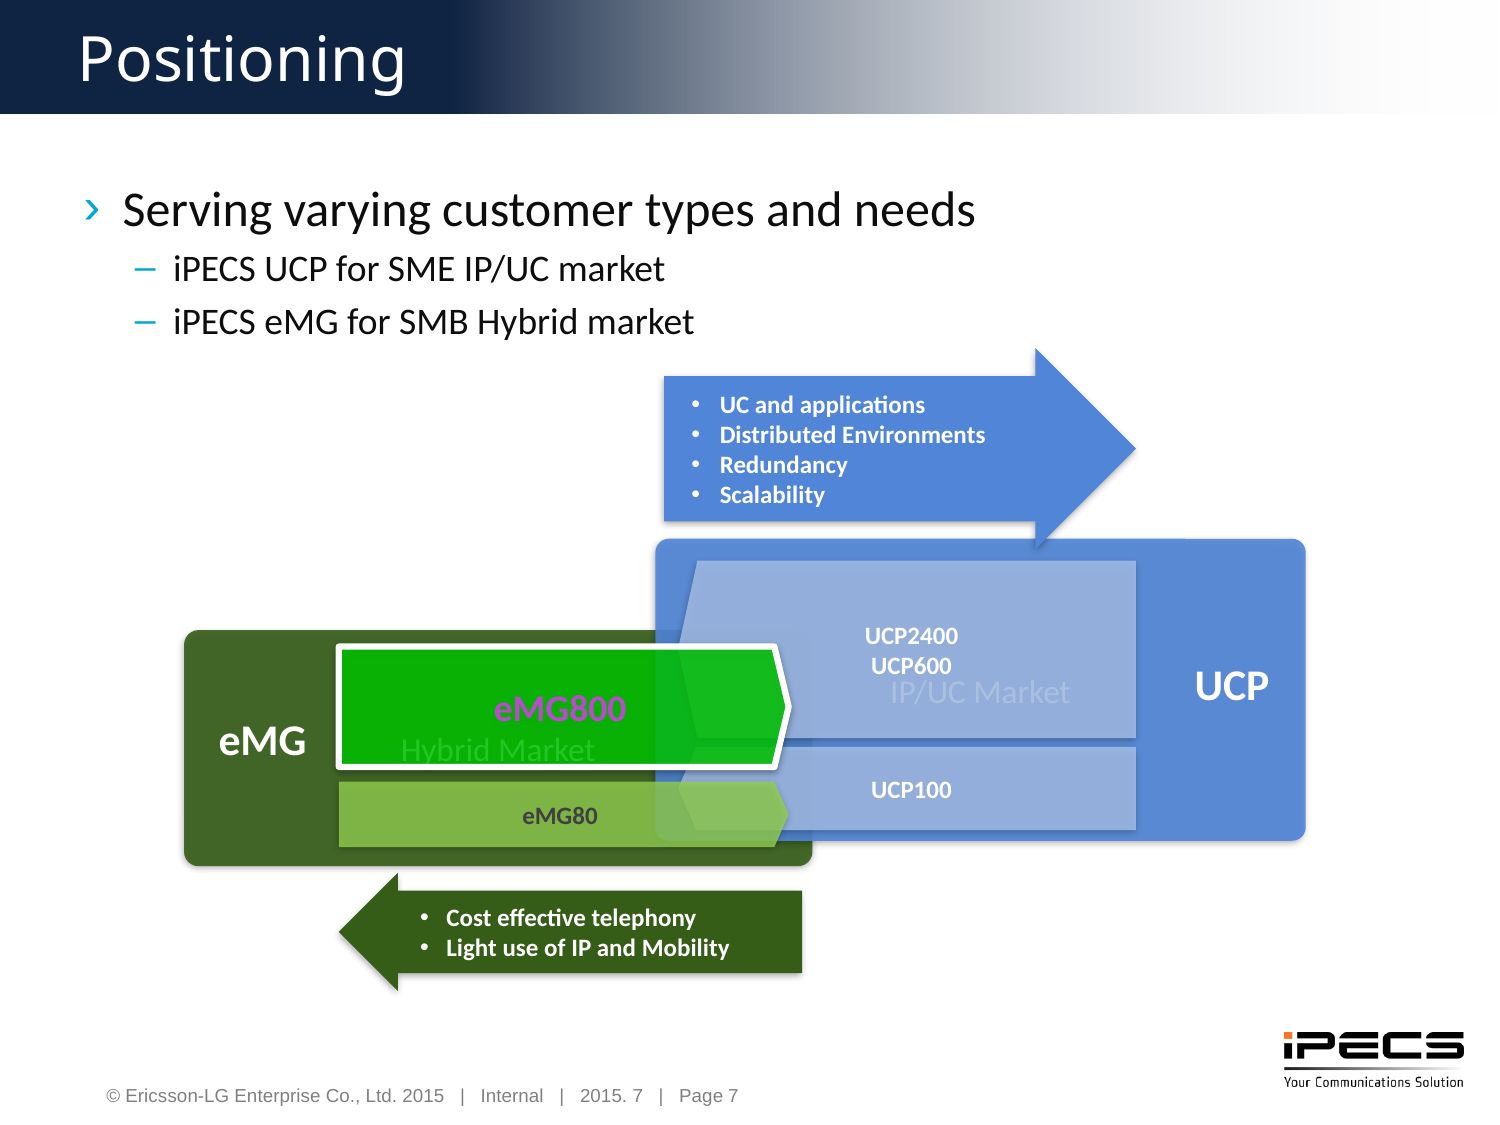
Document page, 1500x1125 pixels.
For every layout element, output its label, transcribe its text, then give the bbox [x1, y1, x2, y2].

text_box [677, 560, 1137, 831]
list Positioning [0, 0, 1500, 114]
text_box UC and applications Distributed Environments Redundancy Scalability [664, 348, 1136, 537]
text_box Serving varying customer types and needs iPECS UCP for SME IP/UC market iPECS eMG for SMB Hybrid market [73, 176, 1246, 386]
picture [1284, 1032, 1464, 1087]
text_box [183, 629, 813, 867]
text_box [655, 538, 1306, 841]
text_box Cost effective telephony Light use of IP and Mobility [338, 876, 803, 992]
